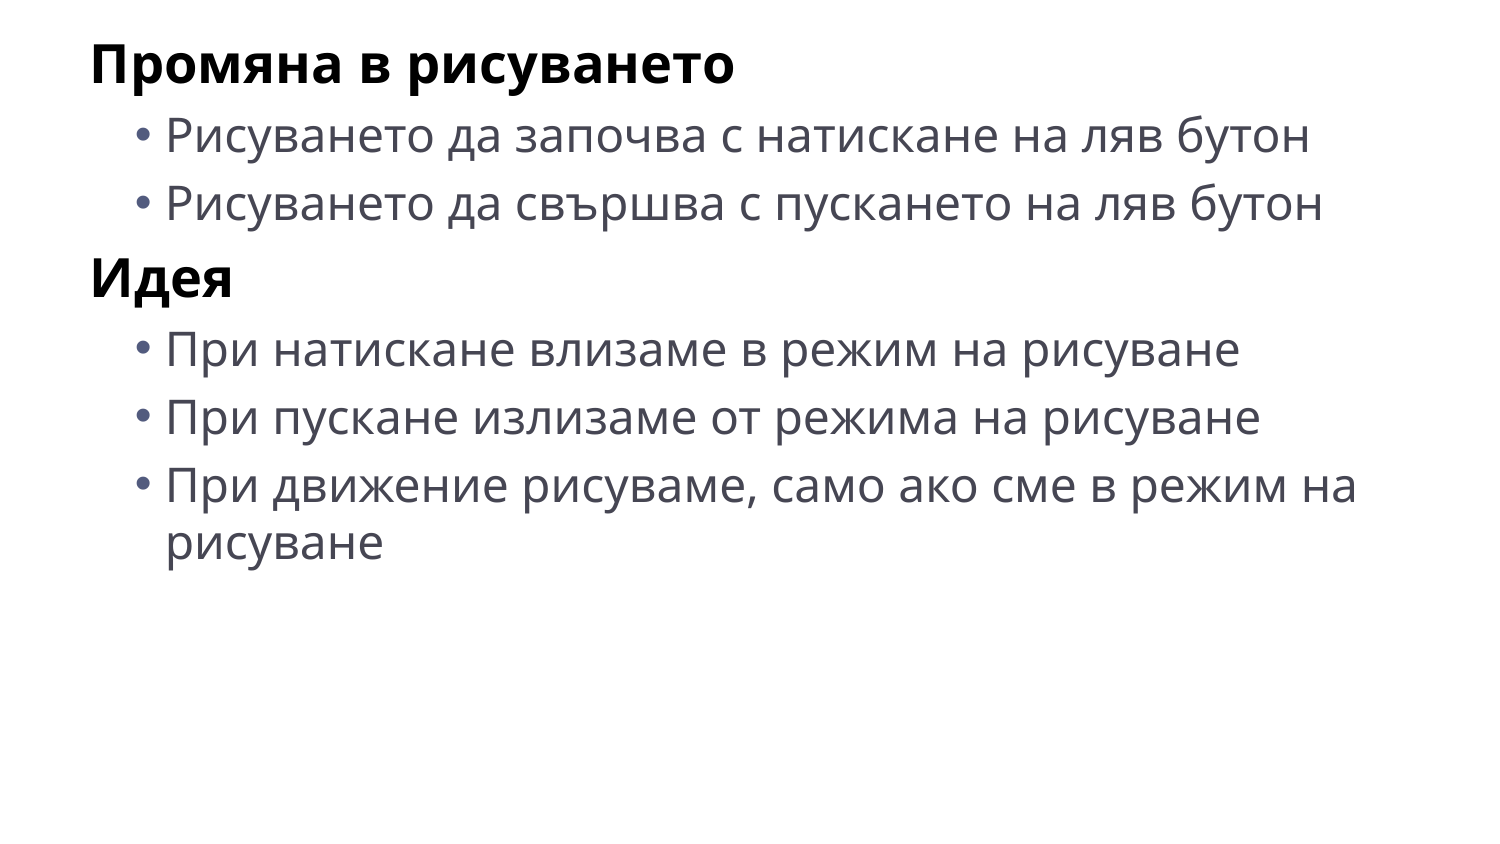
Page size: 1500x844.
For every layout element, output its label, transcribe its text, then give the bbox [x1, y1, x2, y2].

list Промяна в рисуването Рисуването да започва с натискане на ляв бутон Рисуването да свършва с пускането на ляв бутон Идея При натискане влизаме в режим на рисуване При пускане излизаме от режима на рисуване При движение рисуваме, само ако сме в режим на рисуване [75, 21, 1475, 835]
